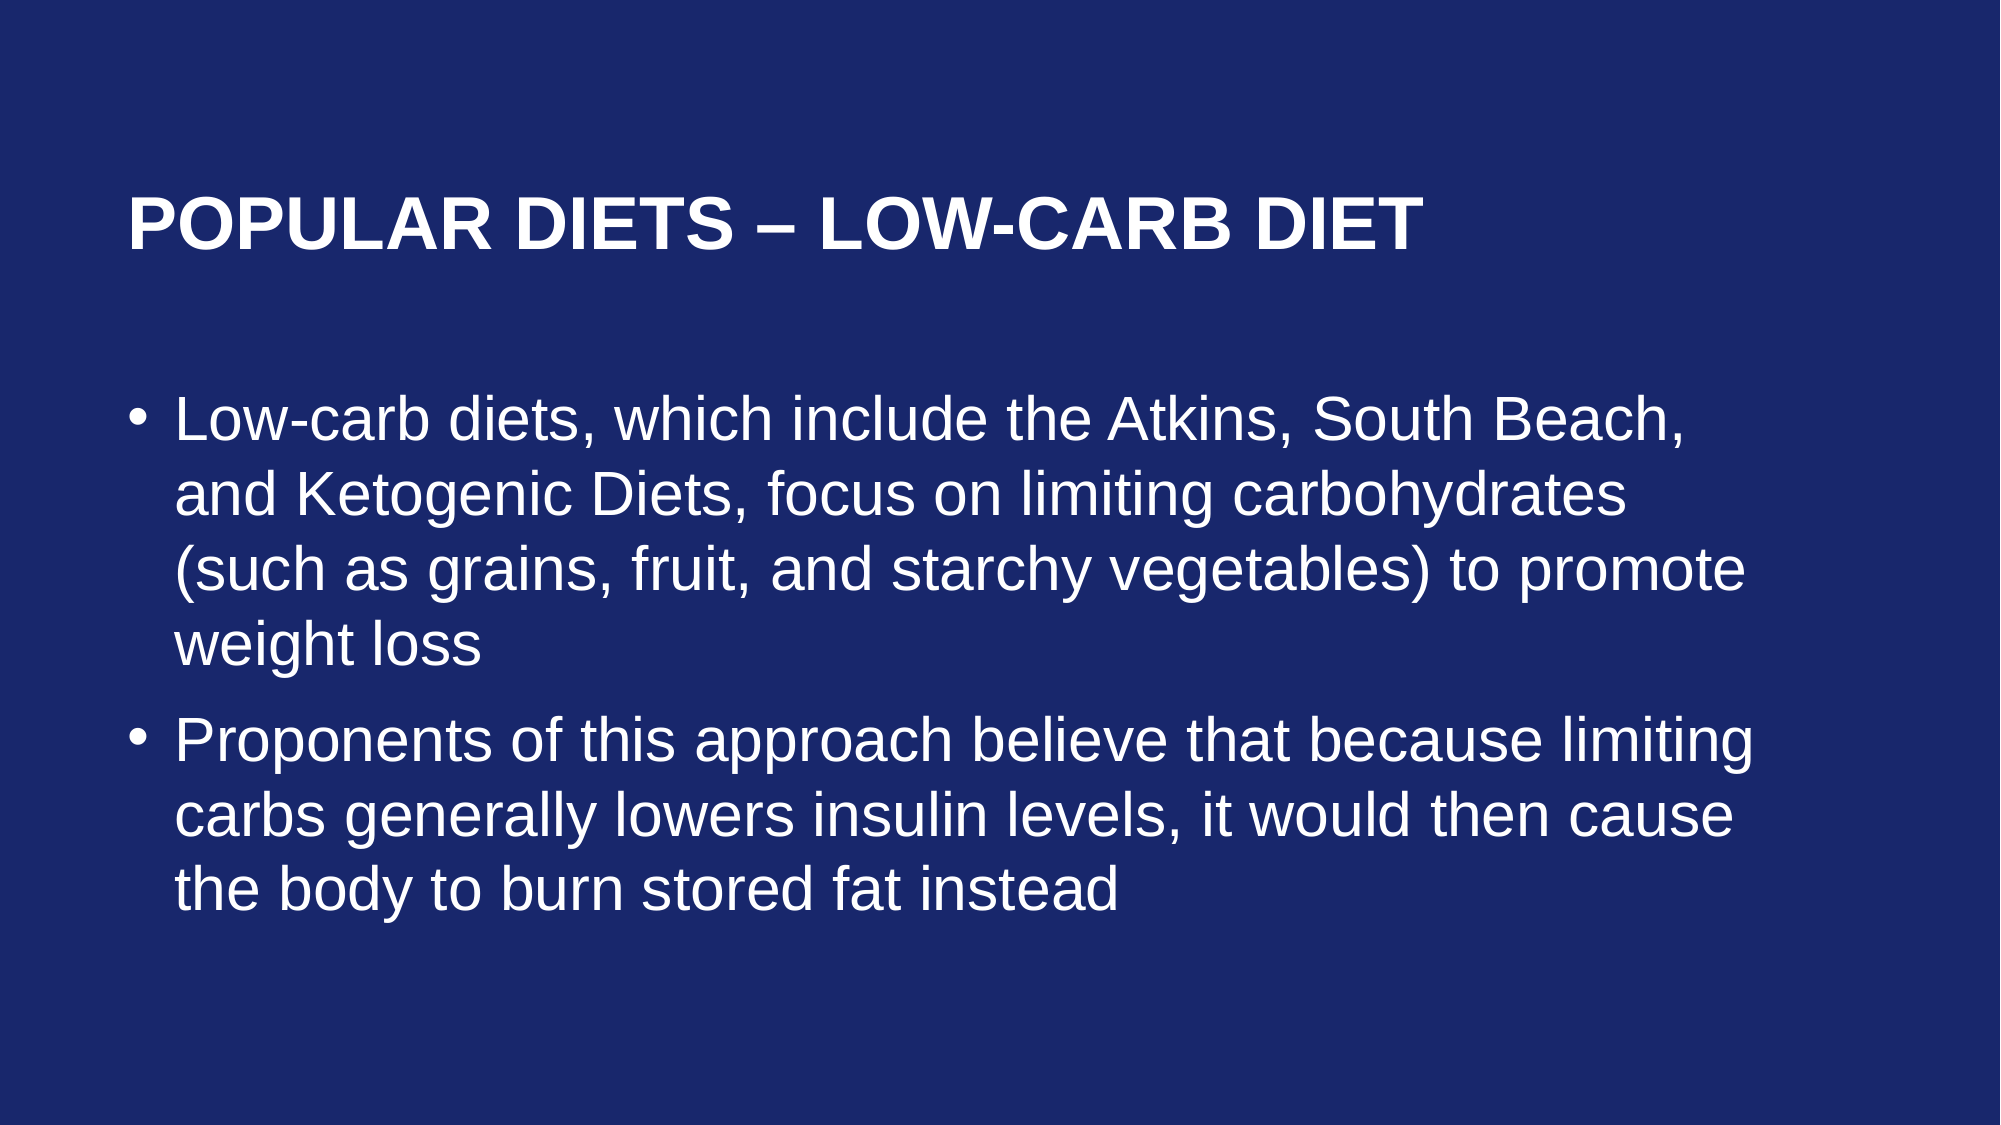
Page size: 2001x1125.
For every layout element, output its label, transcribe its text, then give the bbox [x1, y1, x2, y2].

title Popular Diets – Low-Carb Diet [112, 99, 1775, 339]
list Low-carb diets, which include the Atkins, South Beach, and Ketogenic Diets, focus on limiting carbohydrates (such as grains, fruit, and starchy vegetables) to promote weight loss Proponents of this approach believe that because limiting carbs generally lowers insulin levels, it would then cause the body to burn stored fat instead [112, 351, 1775, 950]
